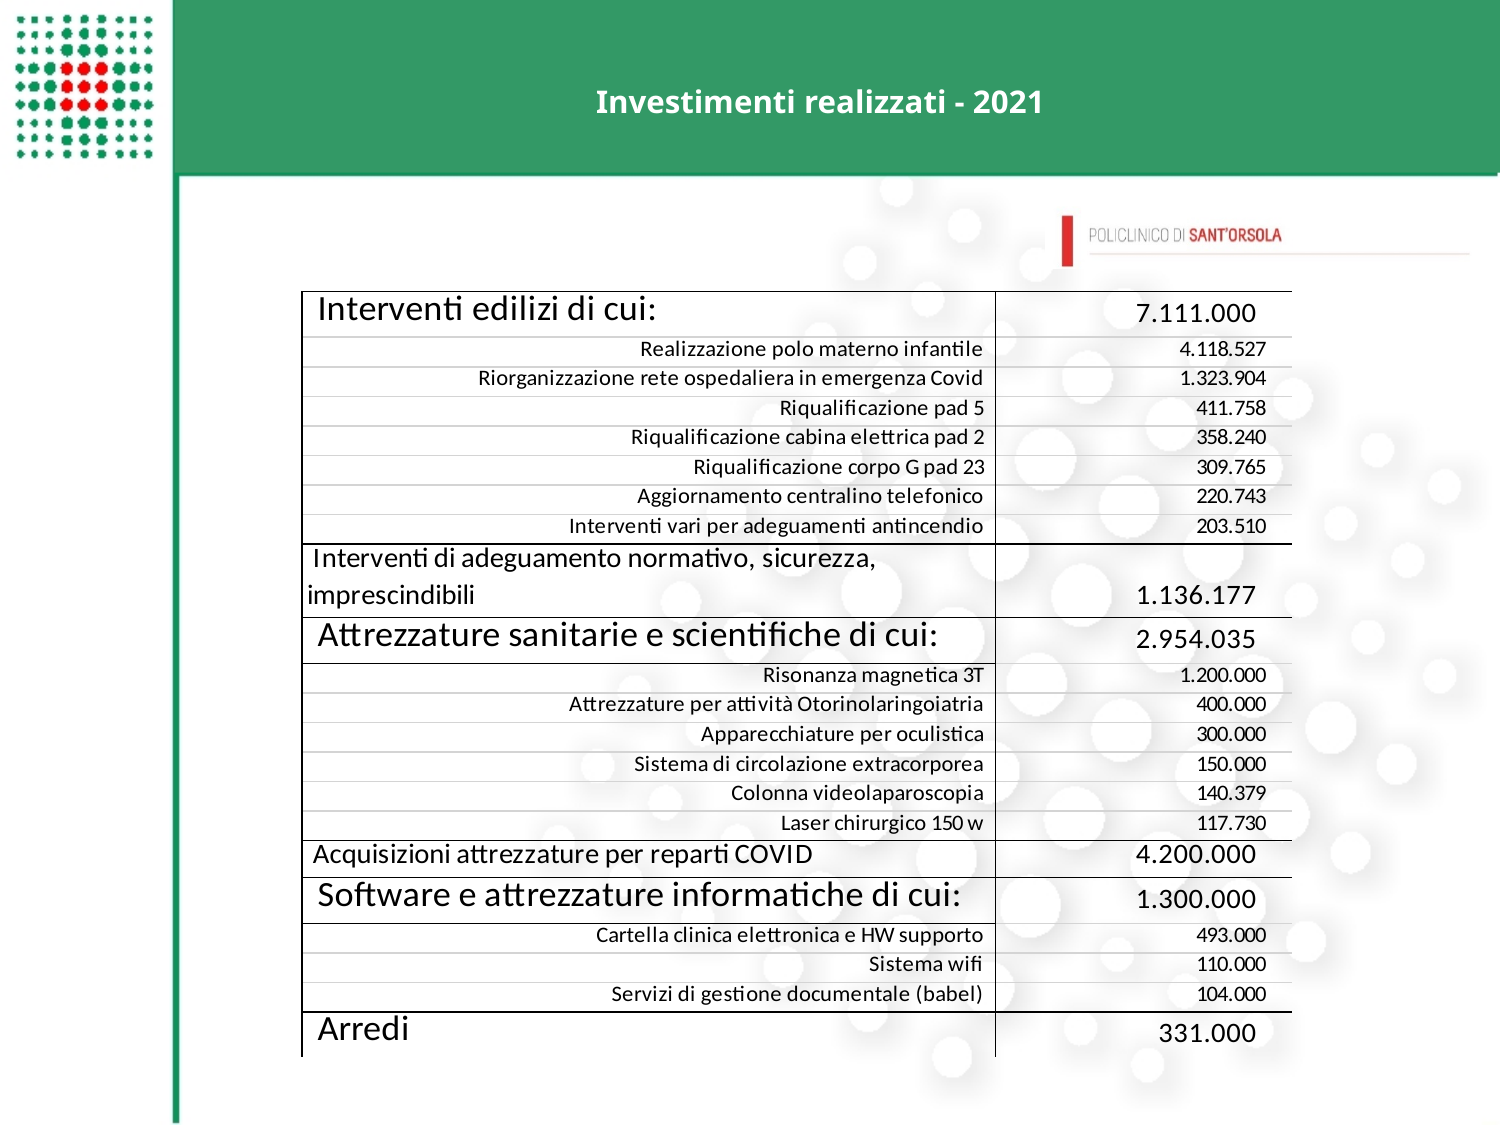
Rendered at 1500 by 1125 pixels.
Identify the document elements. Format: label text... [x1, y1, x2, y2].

text_box Investimenti realizzati - 2021 [324, 74, 1317, 127]
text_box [300, 290, 1294, 1059]
picture [0, 0, 1500, 1125]
